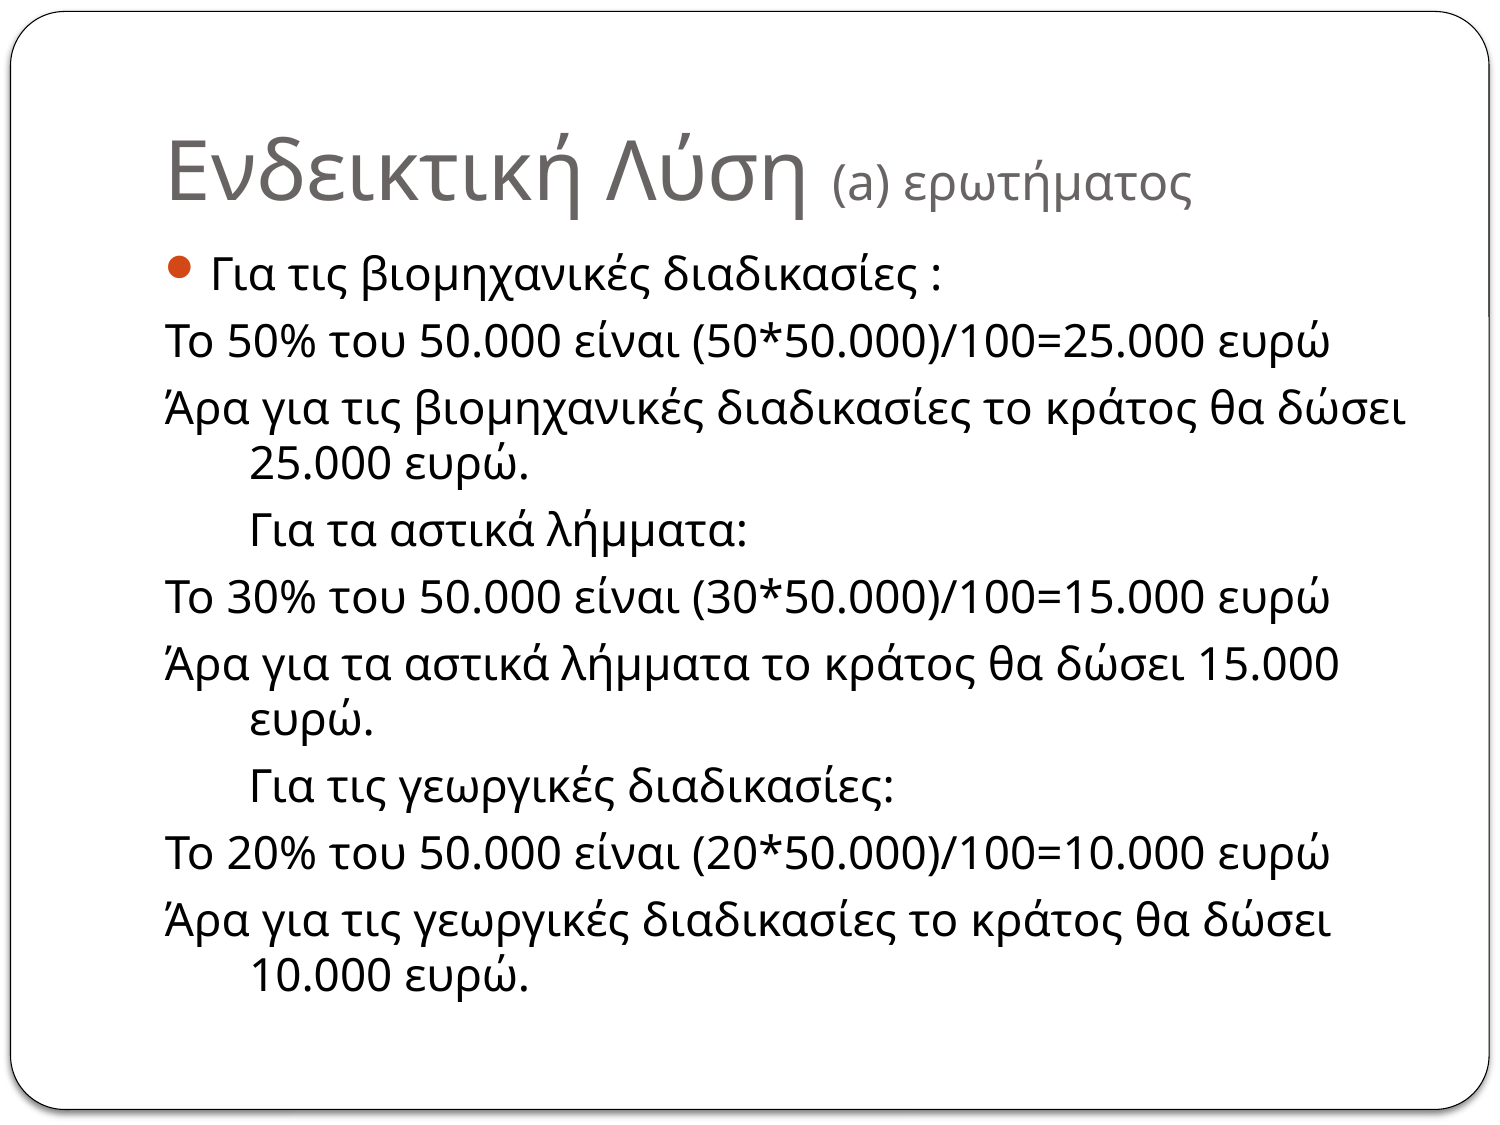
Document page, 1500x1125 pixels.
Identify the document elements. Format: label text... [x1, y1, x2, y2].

title Ενδεικτική Λύση (a) ερωτήματος [150, 45, 1425, 233]
list Για τις βιομηχανικές διαδικασίες : Το 50% του 50.000 είναι (50*50.000)/100=25.000 ευρώ Άρα για τις βιομηχανικές διαδικασίες το κράτος θα δώσει 25.000 ευρώ. Για τα αστικά λήμματα: Το 30% του 50.000 είναι (30*50.000)/100=15.000 ευρώ Άρα για τα αστικά λήμματα το κράτος θα δώσει 15.000 ευρώ. Για τις γεωργικές διαδικασίες: Το 20% του 50.000 είναι (20*50.000)/100=10.000 ευρώ Άρα για τις γεωργικές διαδικασίες το κράτος θα δώσει 10.000 ευρώ. [150, 237, 1425, 1090]
